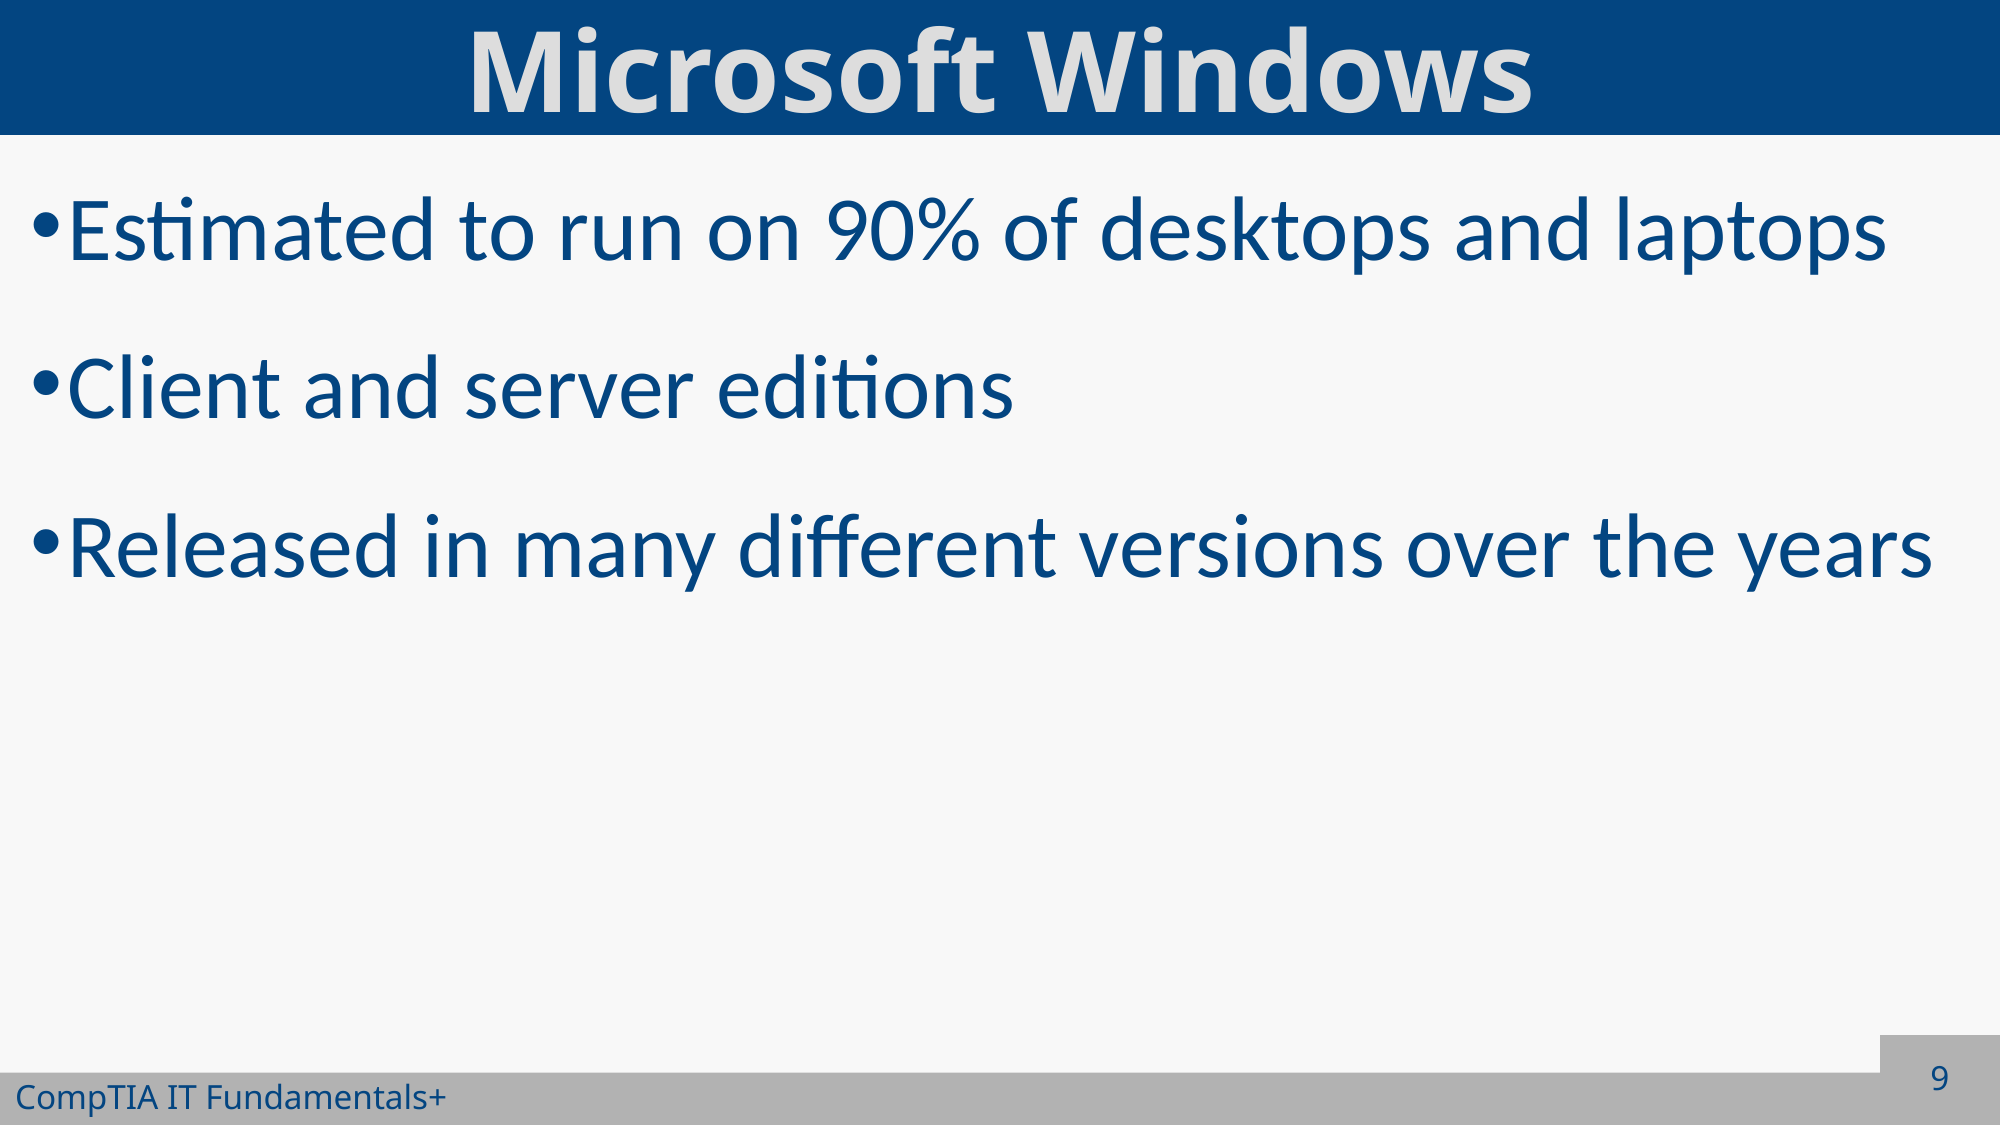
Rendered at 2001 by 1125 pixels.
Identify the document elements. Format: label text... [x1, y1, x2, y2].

title Microsoft Windows [0, 0, 2000, 135]
footer CompTIA IT Fundamentals+ [0, 1072, 1880, 1125]
list Estimated to run on 90% of desktops and laptops Client and server editions Released in many different versions over the years [15, 149, 1980, 1065]
slide_number 9 [1880, 1035, 2000, 1125]
